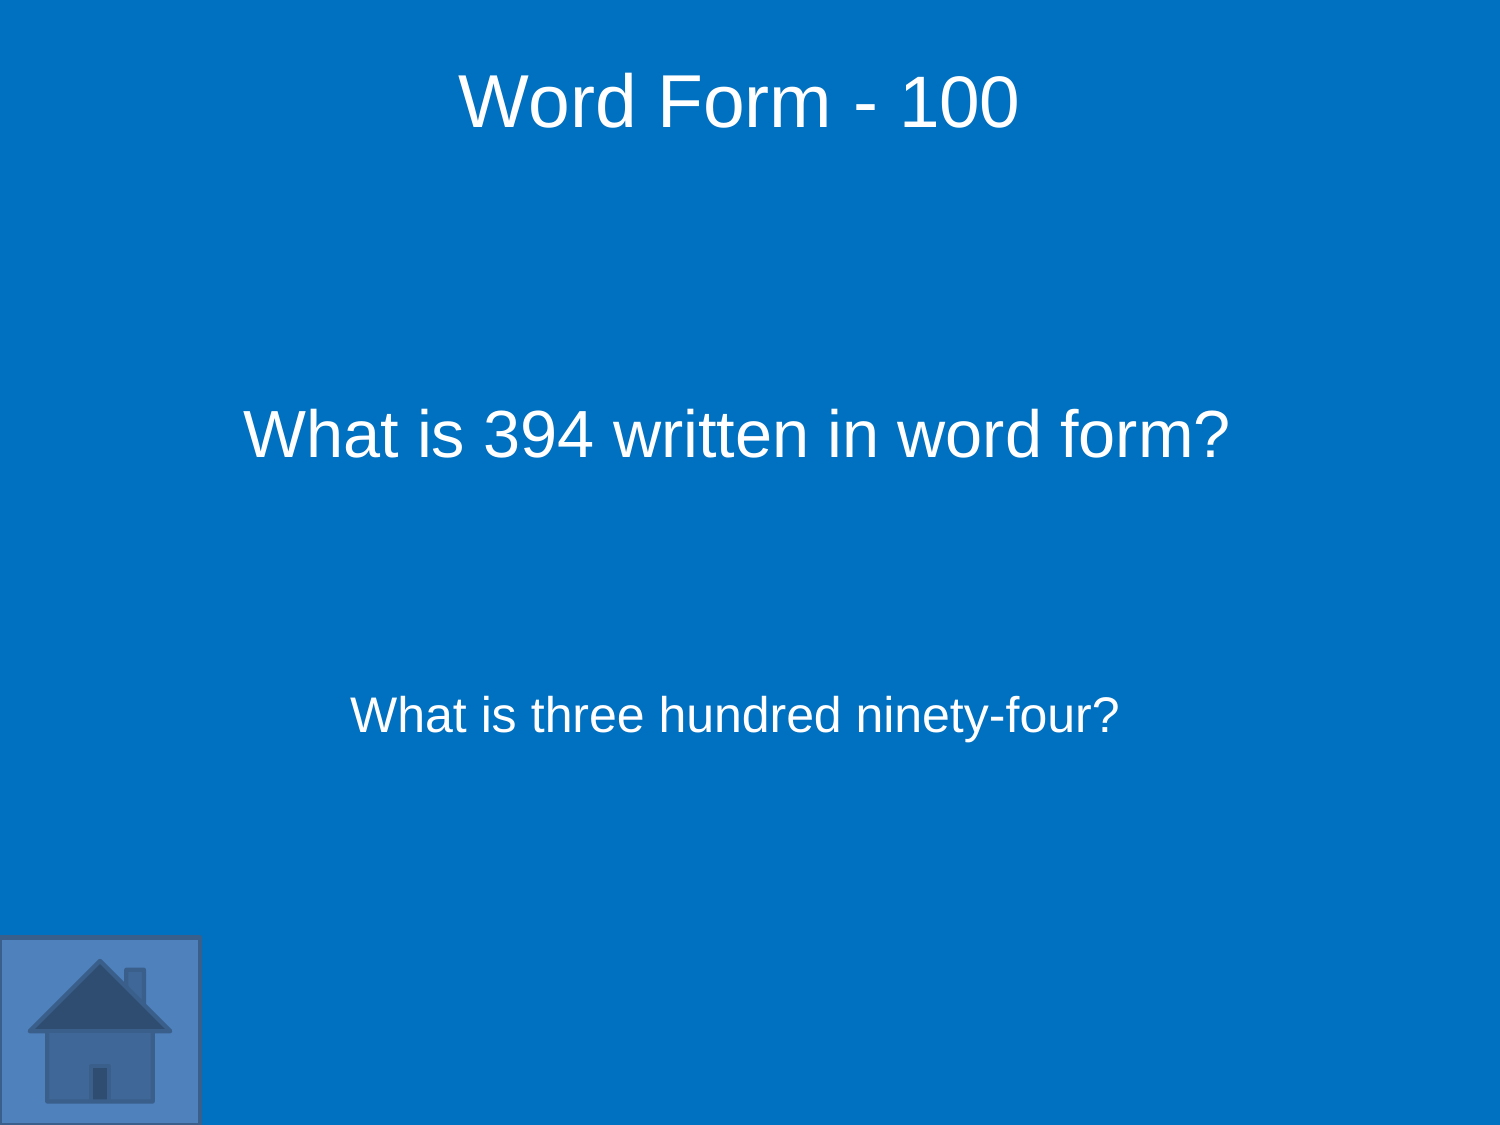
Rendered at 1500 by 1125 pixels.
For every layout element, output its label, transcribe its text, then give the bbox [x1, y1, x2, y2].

text_box Word Form - 100 [74, 45, 1425, 233]
text_box [0, 935, 202, 1125]
text_box What is three hundred ninety-four? [237, 674, 1250, 750]
text_box What is 394 written in word form? [112, 249, 1363, 525]
